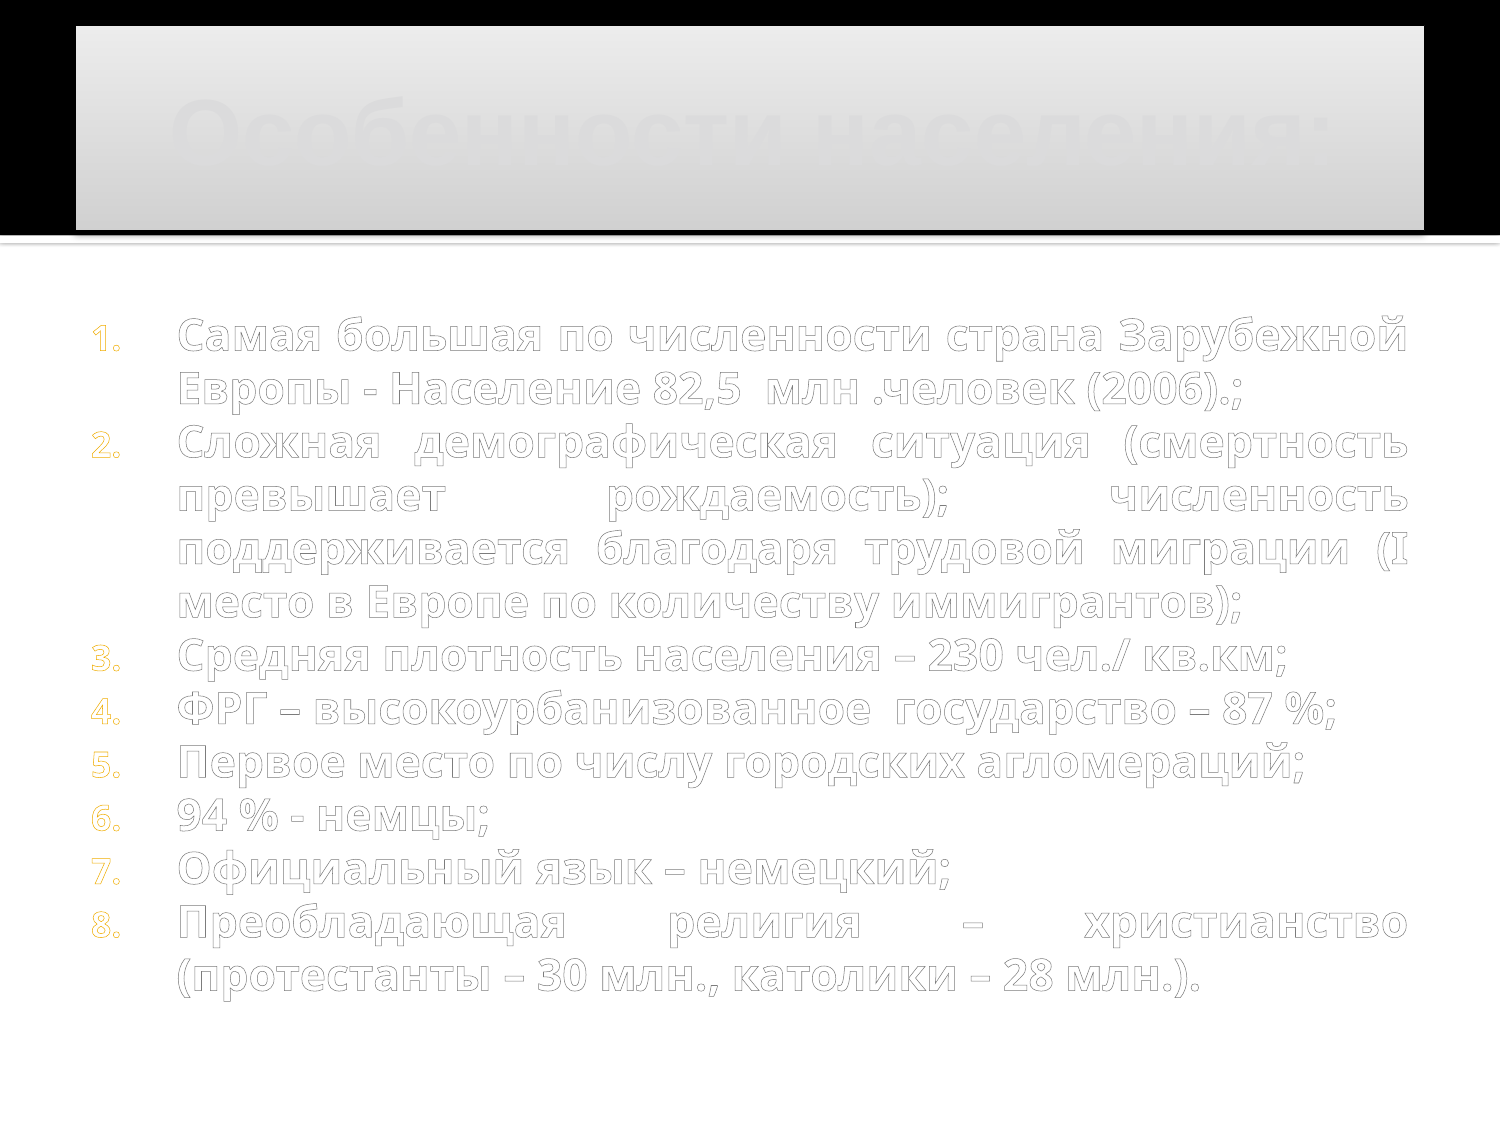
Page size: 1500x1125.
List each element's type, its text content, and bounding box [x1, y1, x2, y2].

title Особенности населения: [74, 25, 1425, 231]
list Самая большая по численности страна Зарубежной Европы - Население 82,5 млн .человек (2006).; Сложная демографическая ситуация (смертность превышает рождаемость); численность поддерживается благодаря трудовой миграции (І место в Европе по количеству иммигрантов); Средняя плотность населения – 230 чел./ кв.км; ФРГ – высокоурбанизованное государство – 87 %; Первое место по числу городских агломераций; 94 % - немцы; Официальный язык – немецкий; Преобладающая религия – христианство (протестанты – 30 млн., католики – 28 млн.). [75, 291, 1425, 1050]
